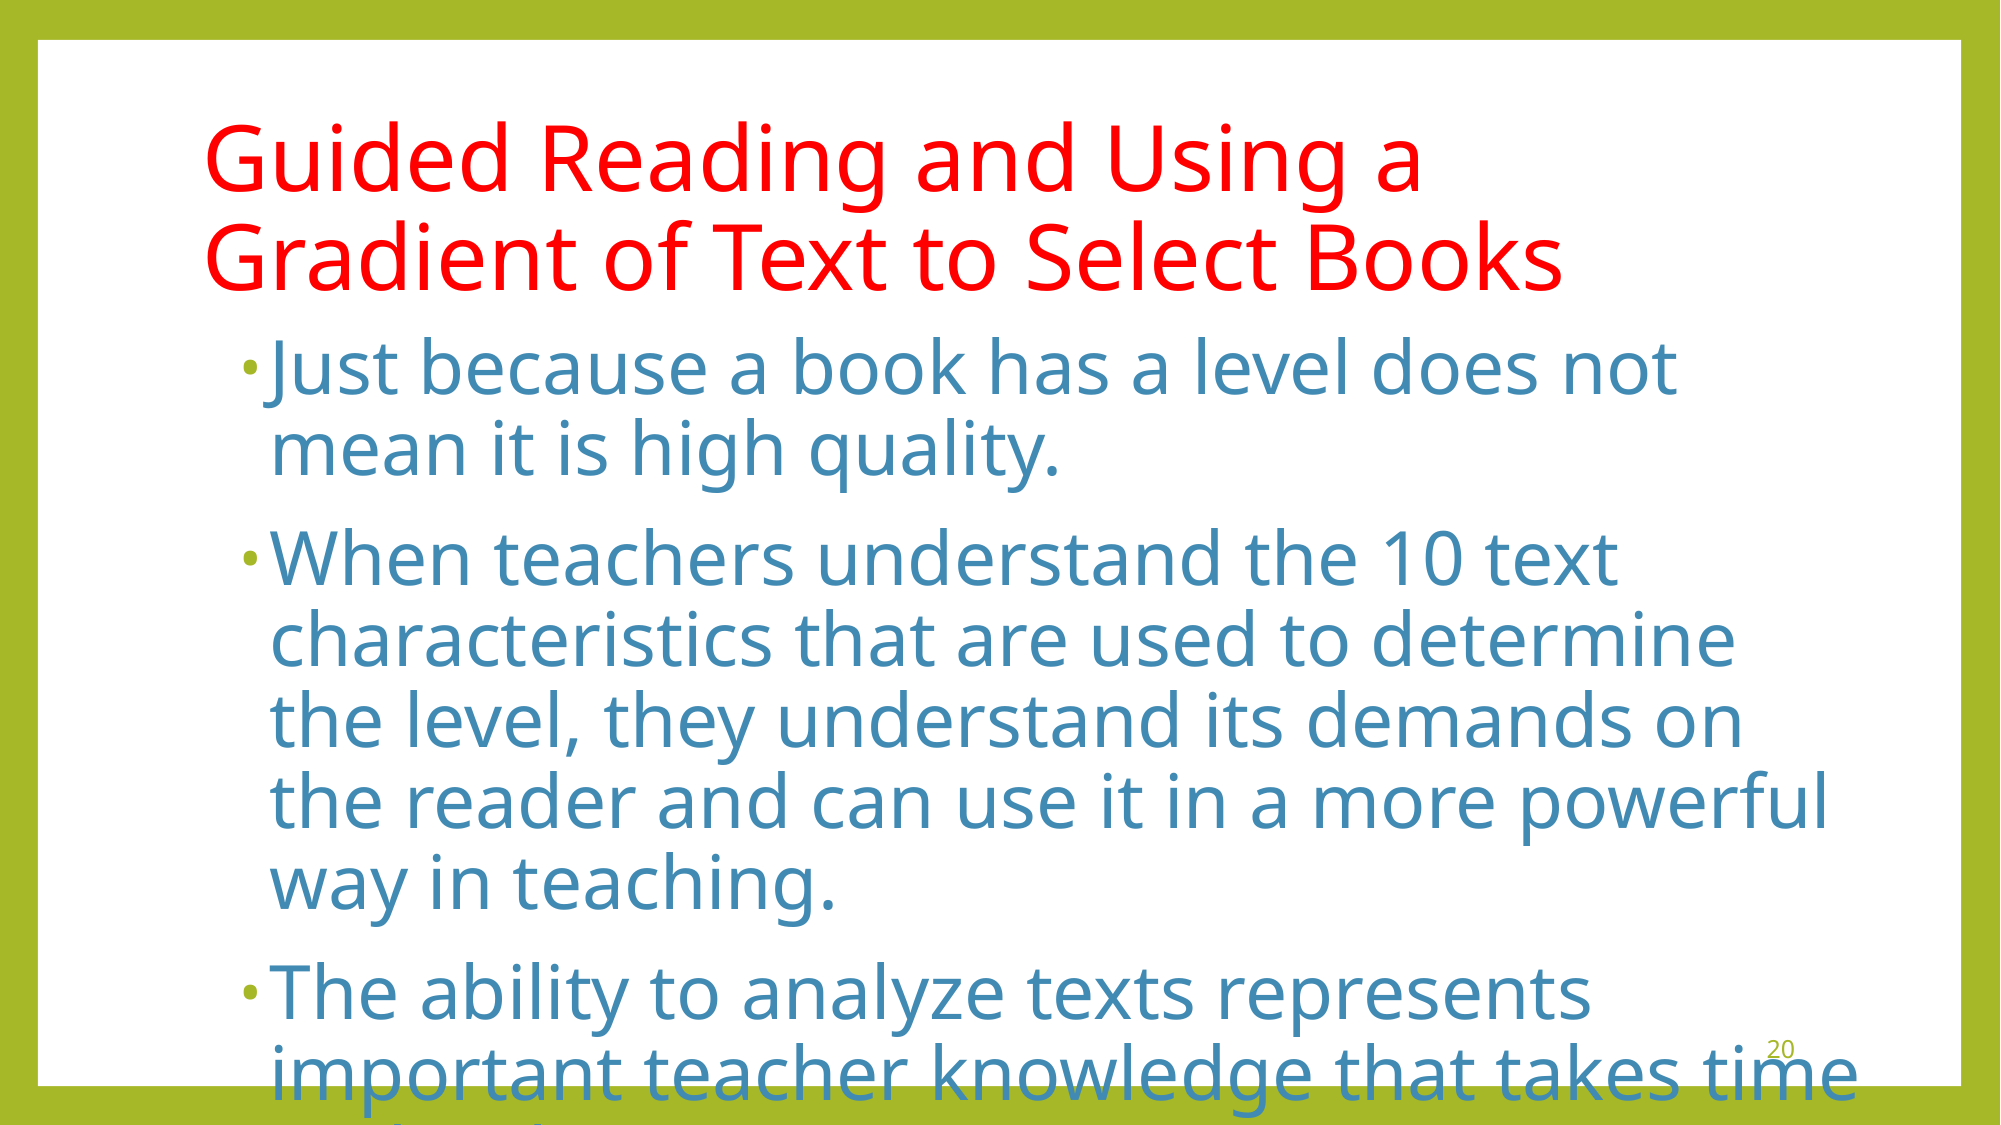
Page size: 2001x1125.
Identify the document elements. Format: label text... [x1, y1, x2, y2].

title Guided Reading and Using a Gradient of Text to Select Books [187, 99, 1808, 323]
list Just because a book has a level does not mean it is high quality. When teachers understand the 10 text characteristics that are used to determine the level, they understand its demands on the reader and can use it in a more powerful way in teaching. The ability to analyze texts represents important teacher knowledge that takes time to develop. [216, 322, 1880, 1125]
slide_number 20 [1530, 1020, 1811, 1081]
